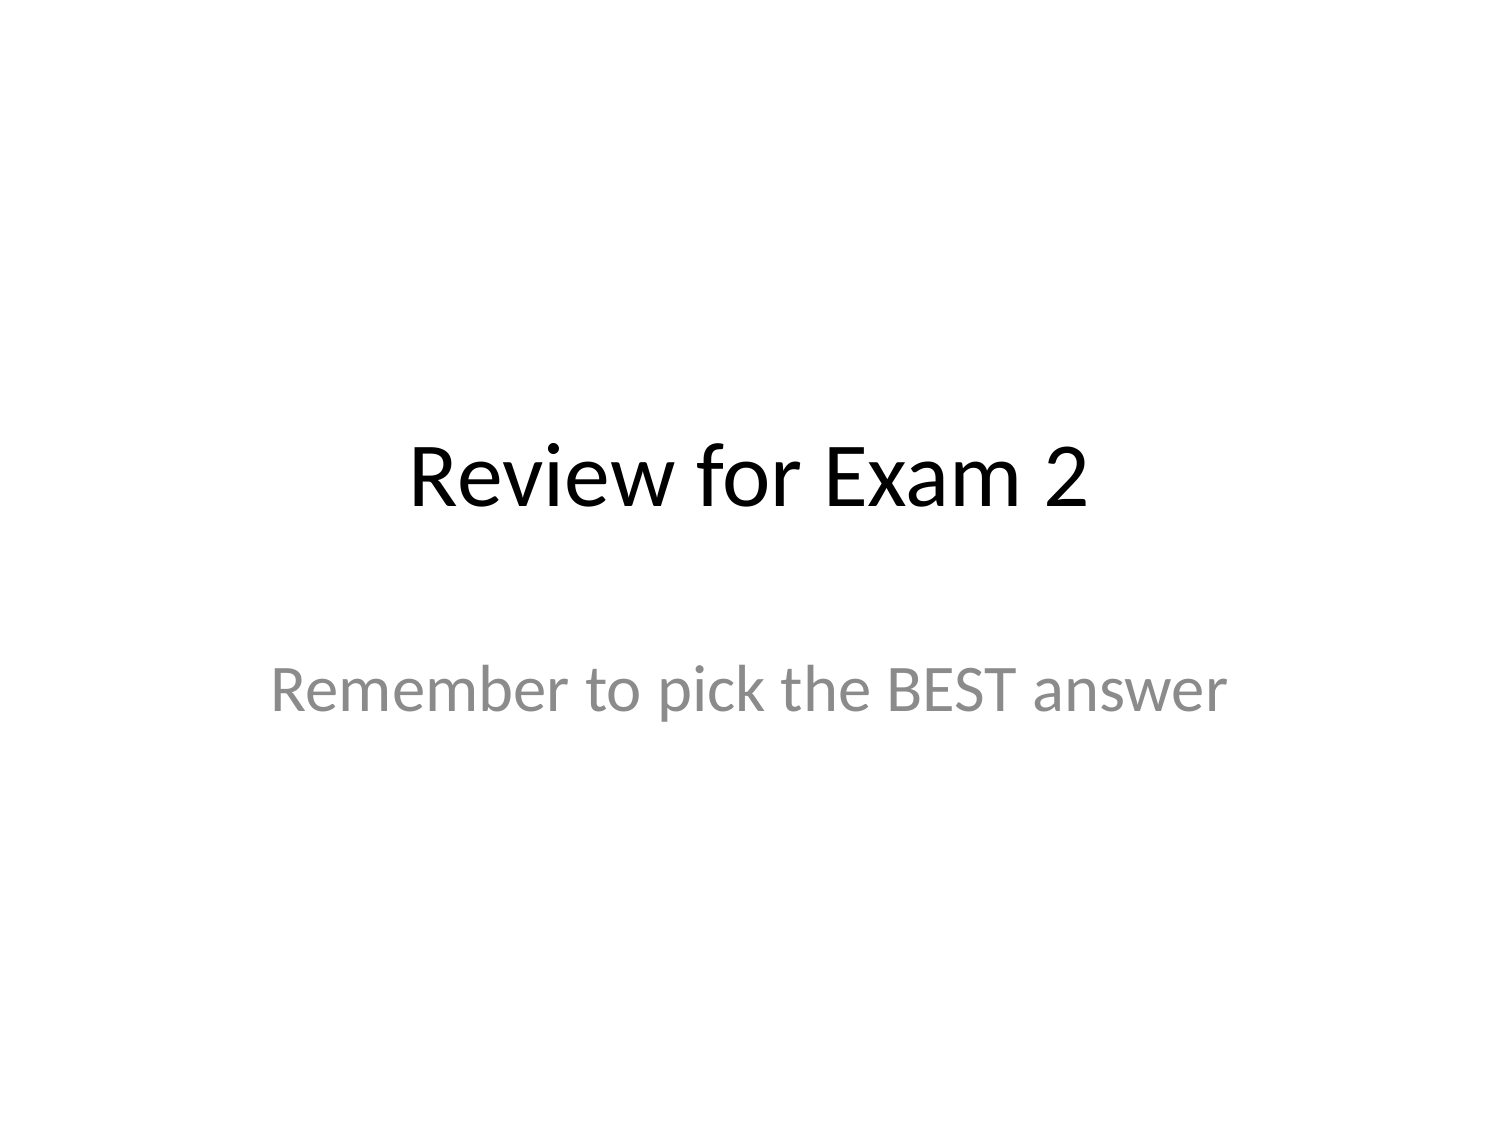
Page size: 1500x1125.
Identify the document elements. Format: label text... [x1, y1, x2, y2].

subtitle Remember to pick the BEST answer [225, 637, 1275, 925]
title Review for Exam 2 [112, 349, 1388, 591]
